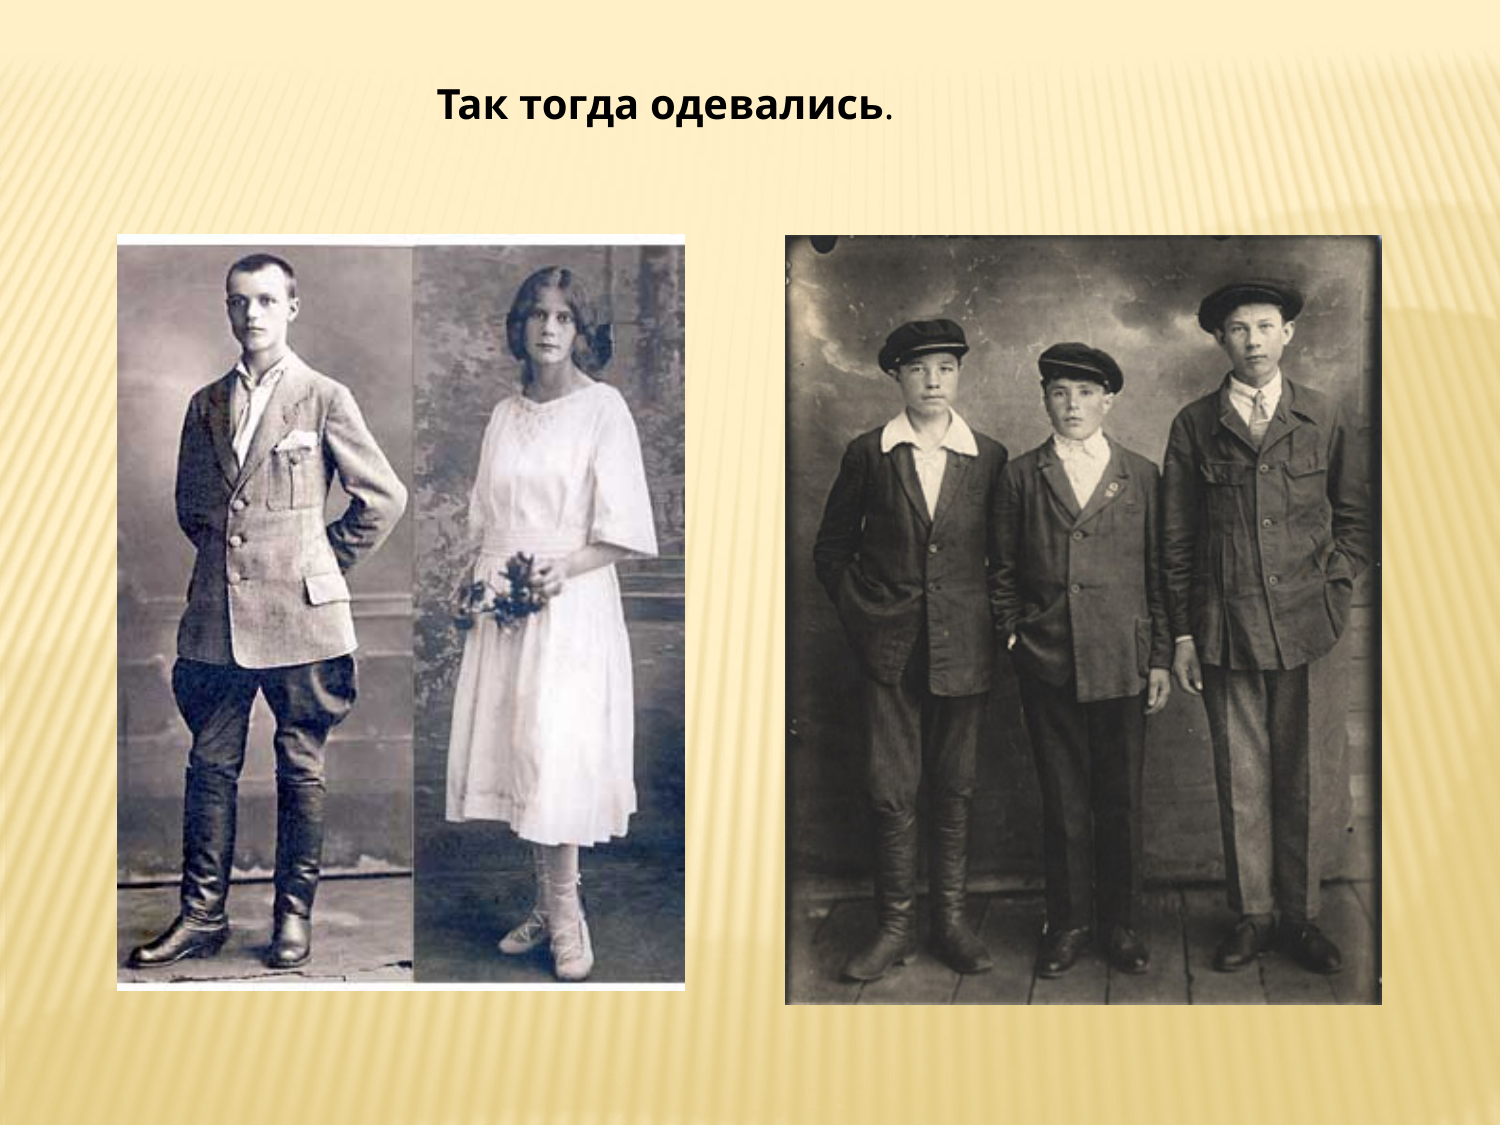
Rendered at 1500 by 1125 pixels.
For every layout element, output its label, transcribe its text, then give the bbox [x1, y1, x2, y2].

text_box Так тогда одевались. [421, 70, 933, 136]
picture [785, 235, 1382, 1006]
picture [116, 234, 685, 991]
